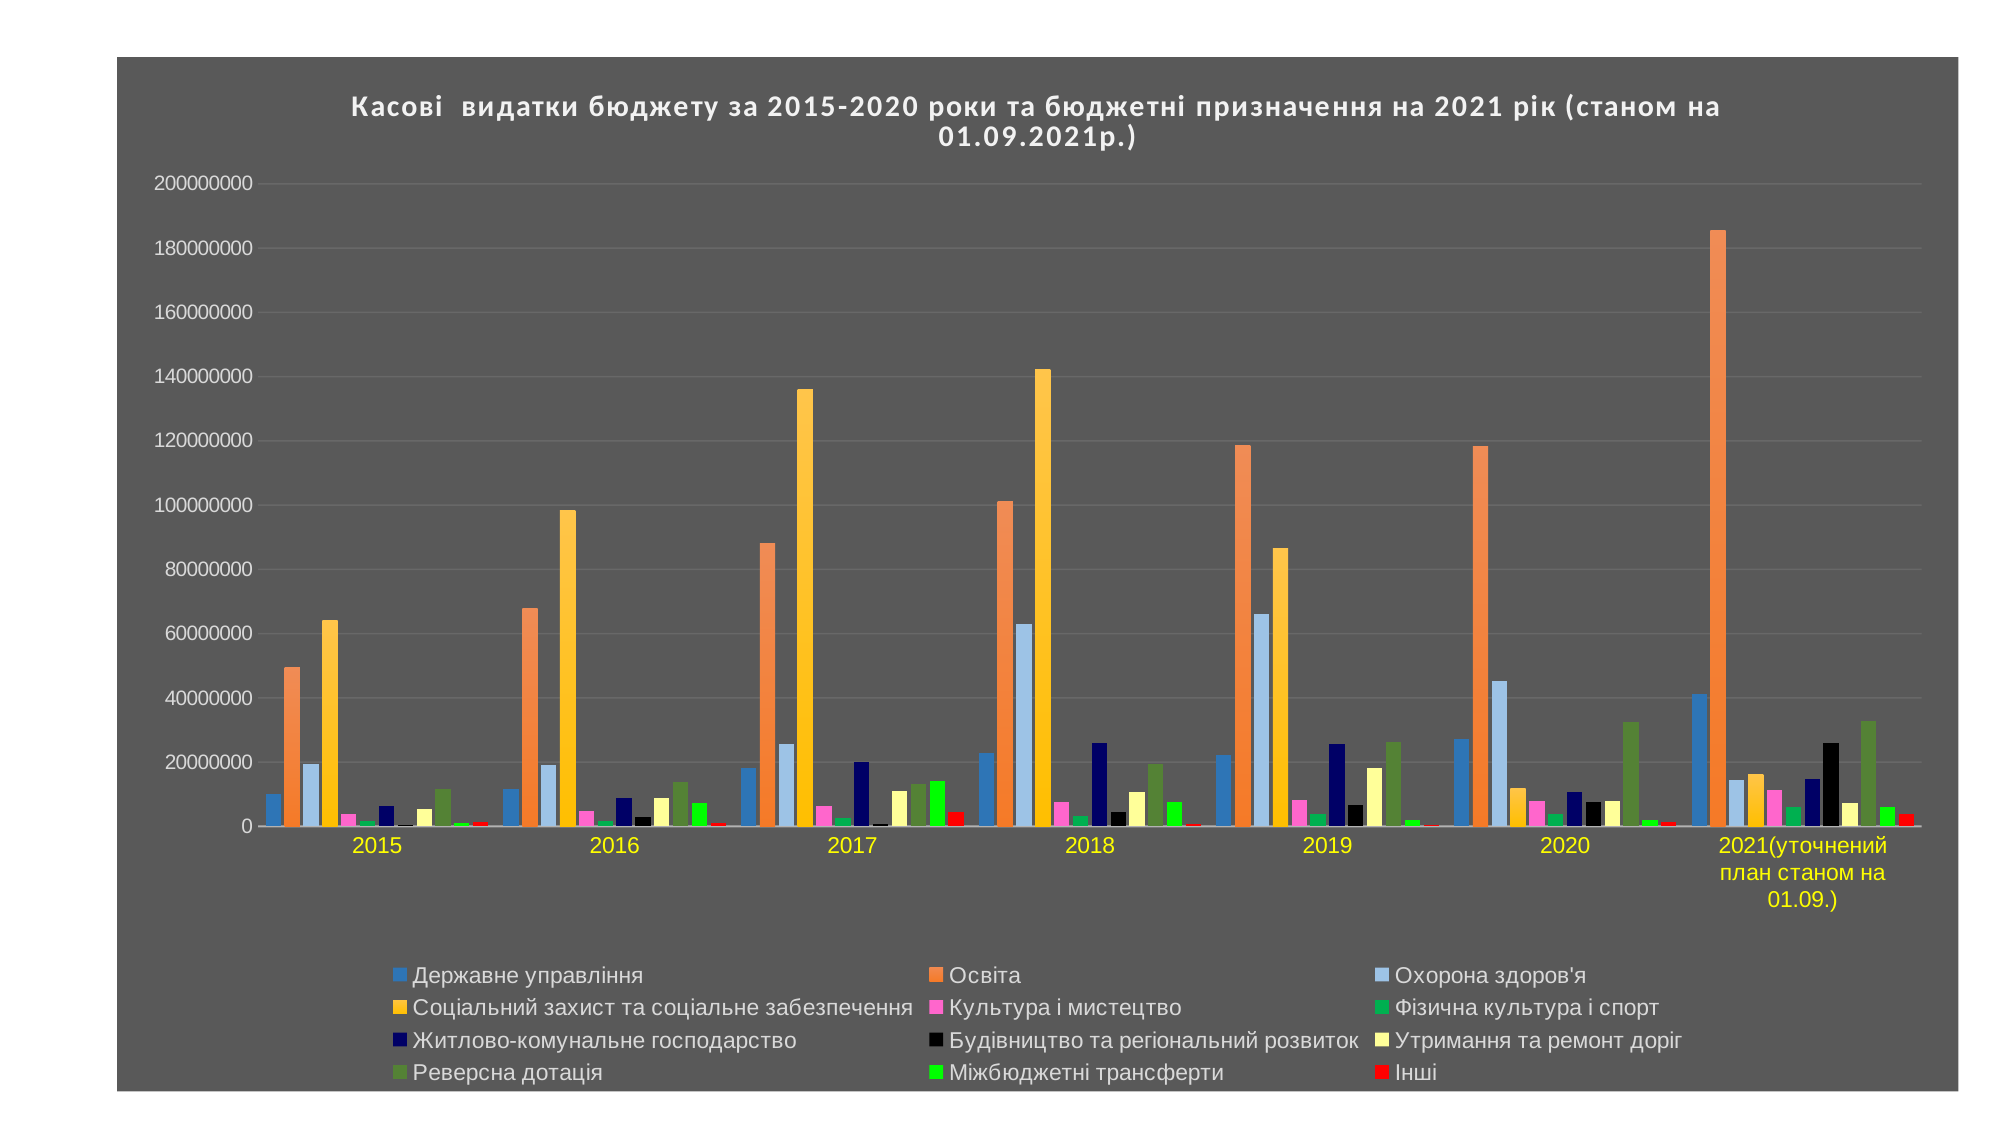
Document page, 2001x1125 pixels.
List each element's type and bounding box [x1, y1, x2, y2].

chart [116, 57, 1959, 1092]
